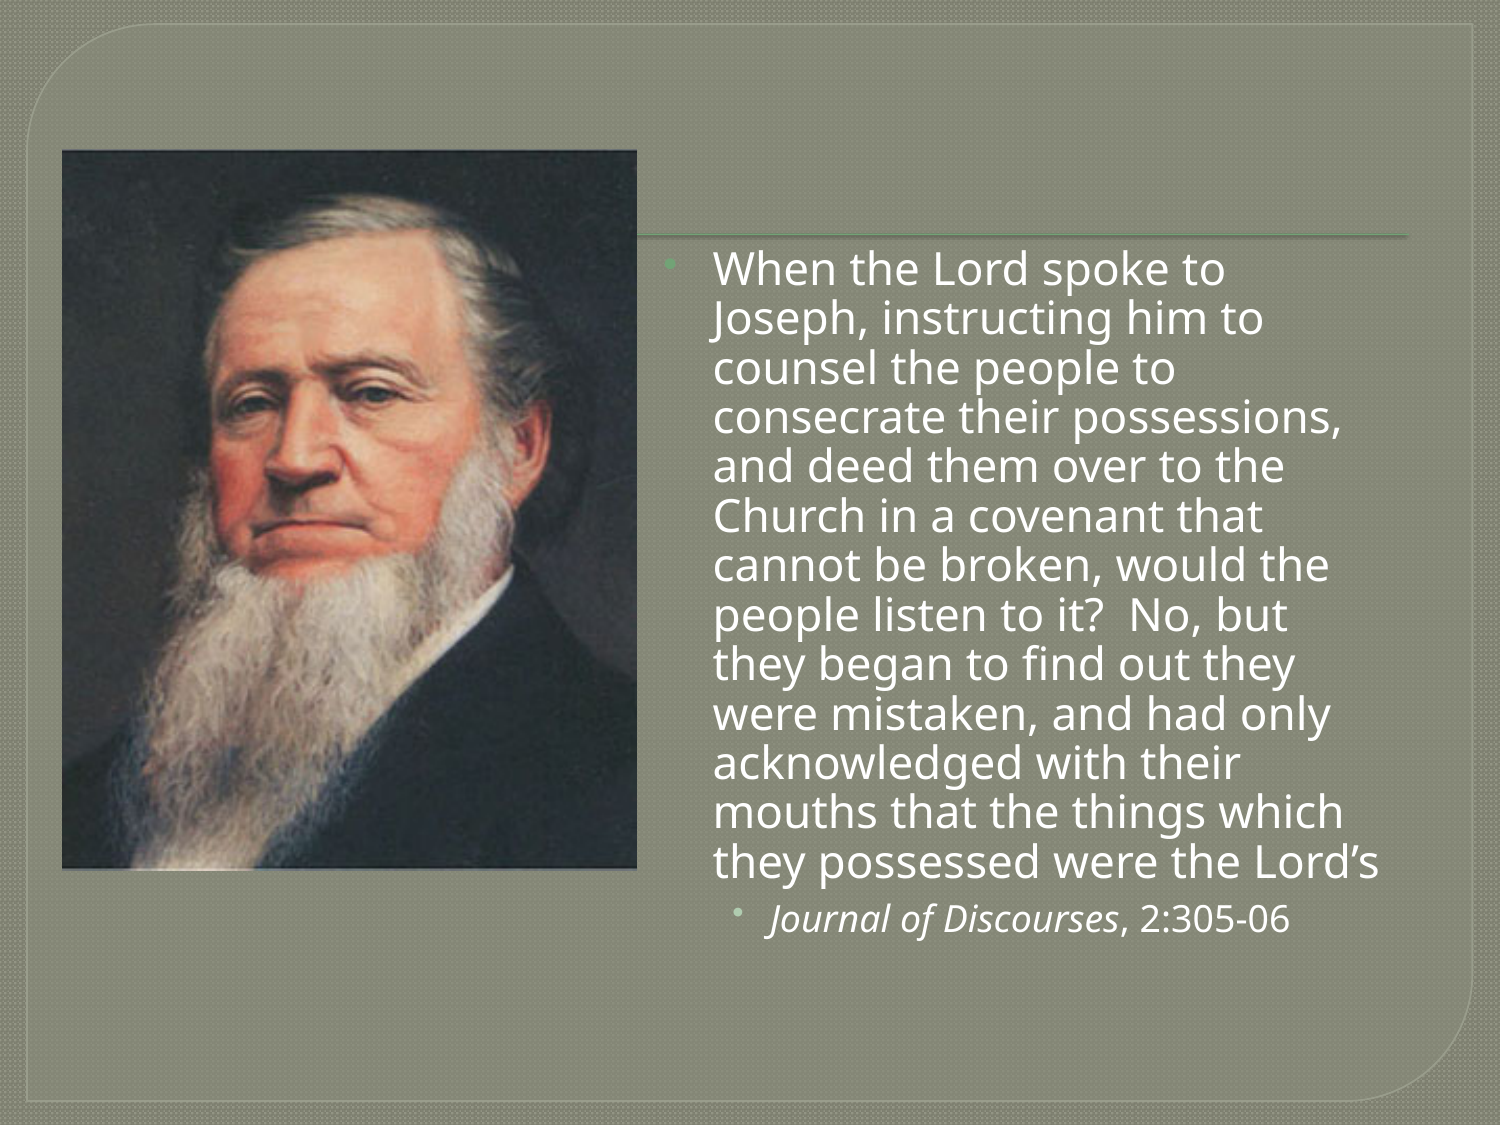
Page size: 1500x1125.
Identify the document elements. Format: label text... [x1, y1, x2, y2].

list When the Lord spoke to Joseph, instructing him to counsel the people to consecrate their possessions, and deed them over to the Church in a covenant that cannot be broken, would the people listen to it? No, but they began to find out they were mistaken, and had only acknowledged with their mouths that the things which they possessed were the Lord’s Journal of Discourses, 2:305-06 [650, 75, 1400, 1075]
picture [62, 149, 638, 871]
